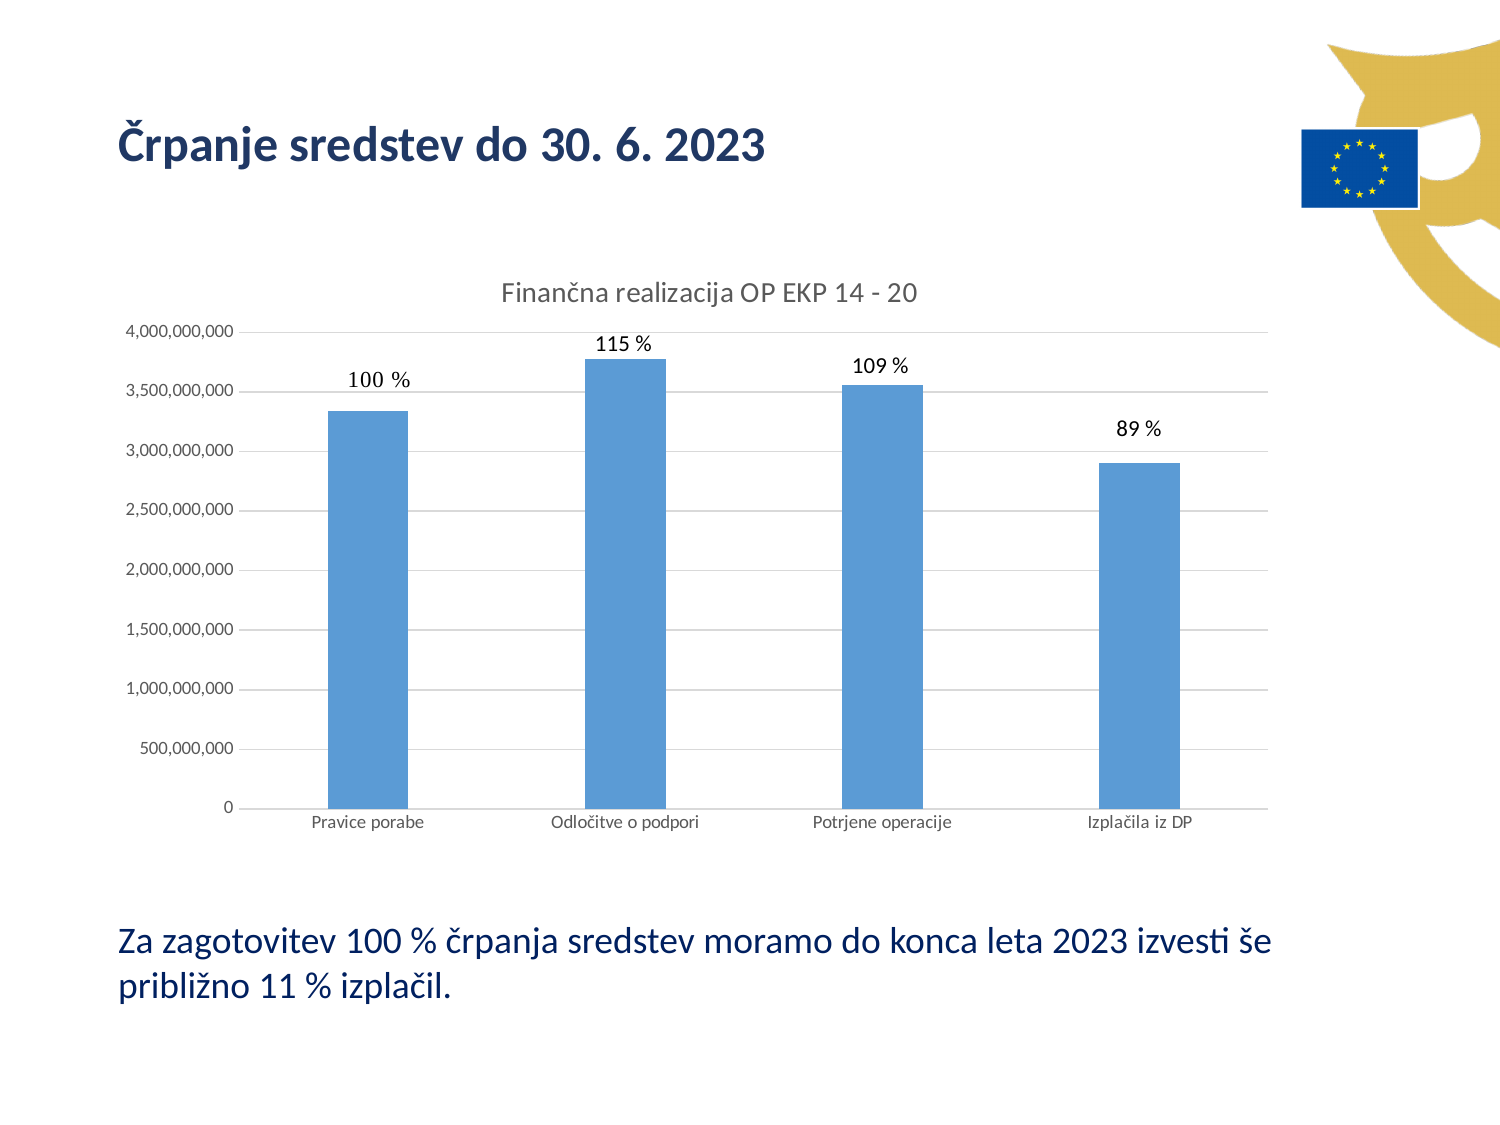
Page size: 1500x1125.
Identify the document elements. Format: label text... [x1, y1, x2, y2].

chart [103, 255, 1296, 858]
text_box Črpanje sredstev do 30. 6. 2023 [103, 111, 1120, 205]
text_box Za zagotovitev 100 % črpanja sredstev moramo do konca leta 2023 izvesti še približno 11 % izplačil. [103, 908, 1355, 1058]
picture [1299, 0, 1500, 489]
